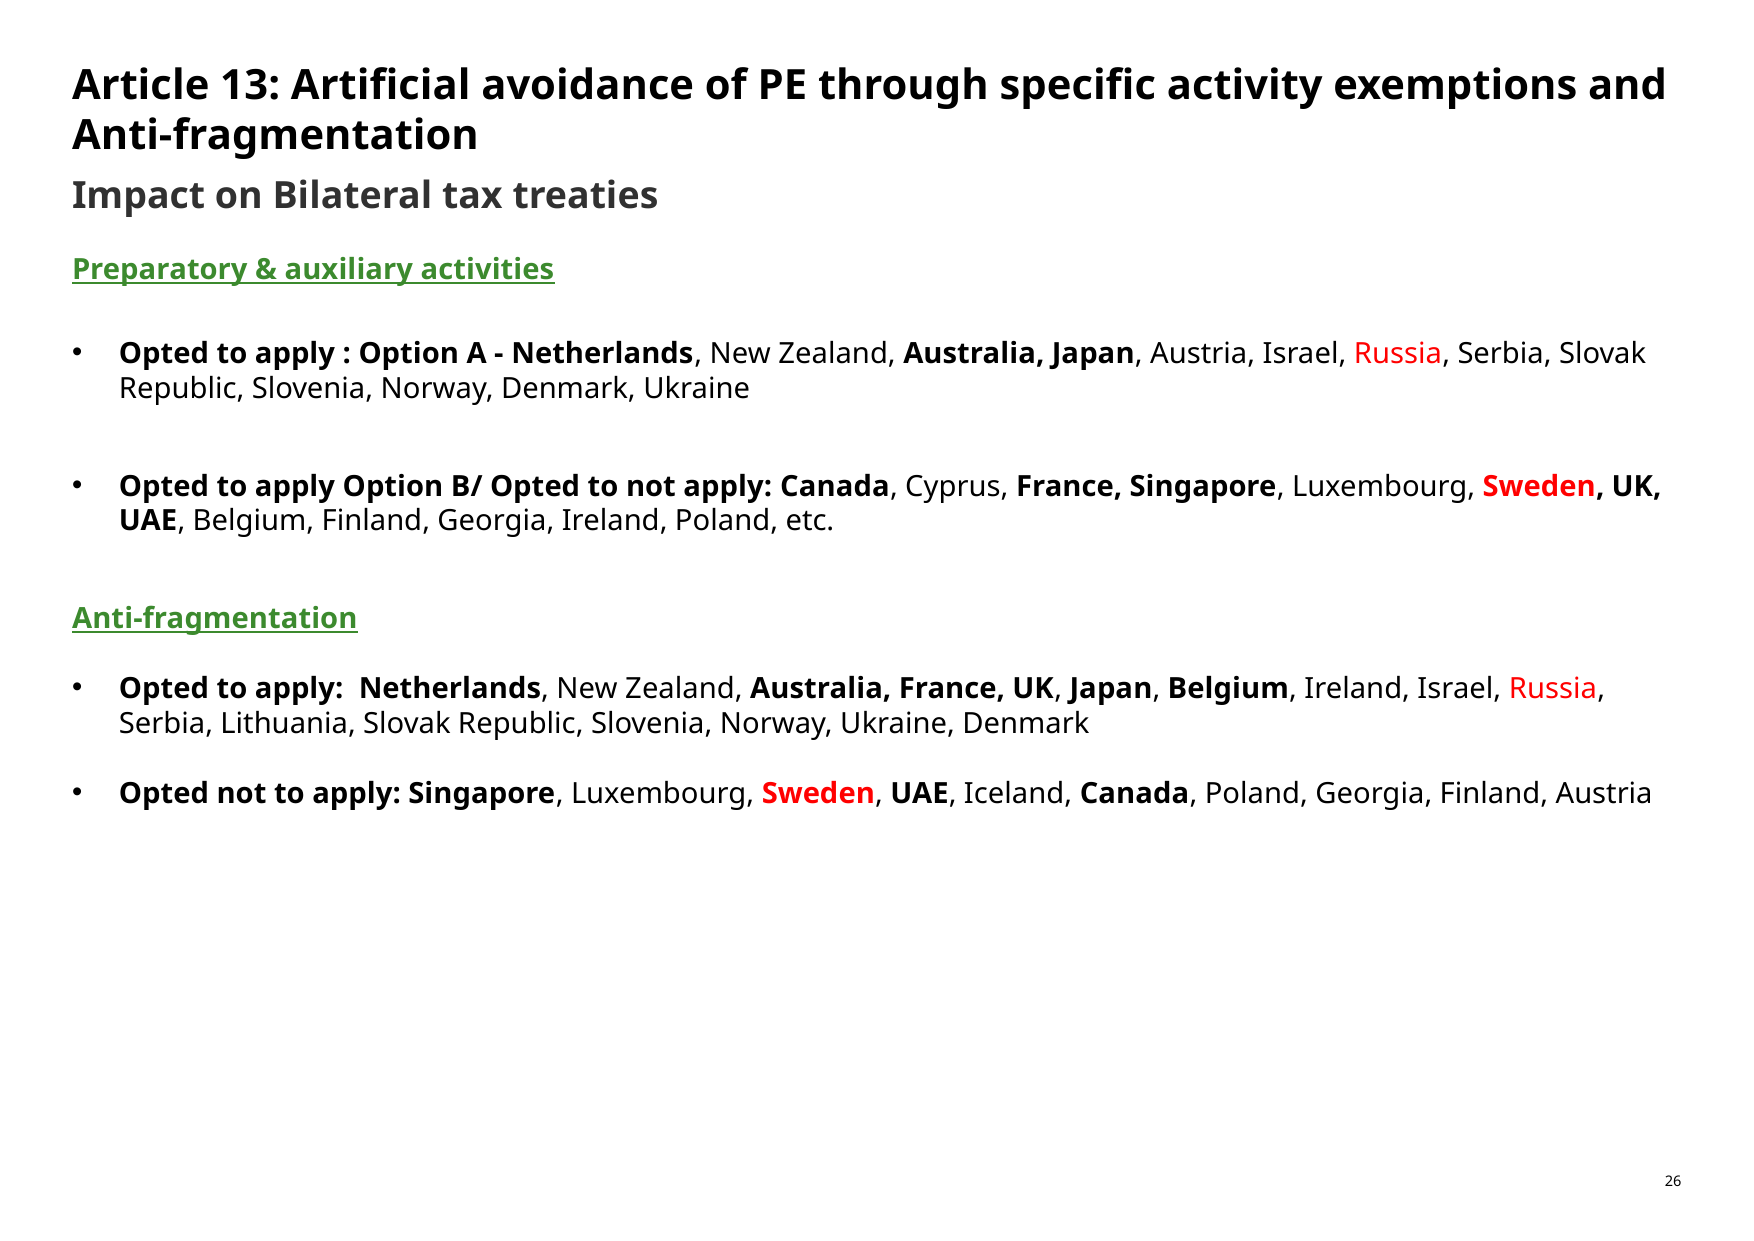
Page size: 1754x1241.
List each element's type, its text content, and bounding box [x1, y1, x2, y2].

title Article 13: Artificial avoidance of PE through specific activity exemptions and Anti-fragmentation [72, 57, 1678, 118]
text_box Impact on Bilateral tax treaties Preparatory & auxiliary activities Opted to apply : Option A - Netherlands, New Zealand, Australia, Japan, Austria, Israel, Russia, Serbia, Slovak Republic, Slovenia, Norway, Denmark, Ukraine Opted to apply Option B/ Opted to not apply: Canada, Cyprus, France, Singapore, Luxembourg, Sweden, UK, UAE, Belgium, Finland, Georgia, Ireland, Poland, etc. Anti-fragmentation Opted to apply: Netherlands, New Zealand, Australia, France, UK, Japan, Belgium, Ireland, Israel, Russia, Serbia, Lithuania, Slovak Republic, Slovenia, Norway, Ukraine, Denmark Opted not to apply: Singapore, Luxembourg, Sweden, UAE, Iceland, Canada, Poland, Georgia, Finland, Austria [72, 170, 1678, 893]
